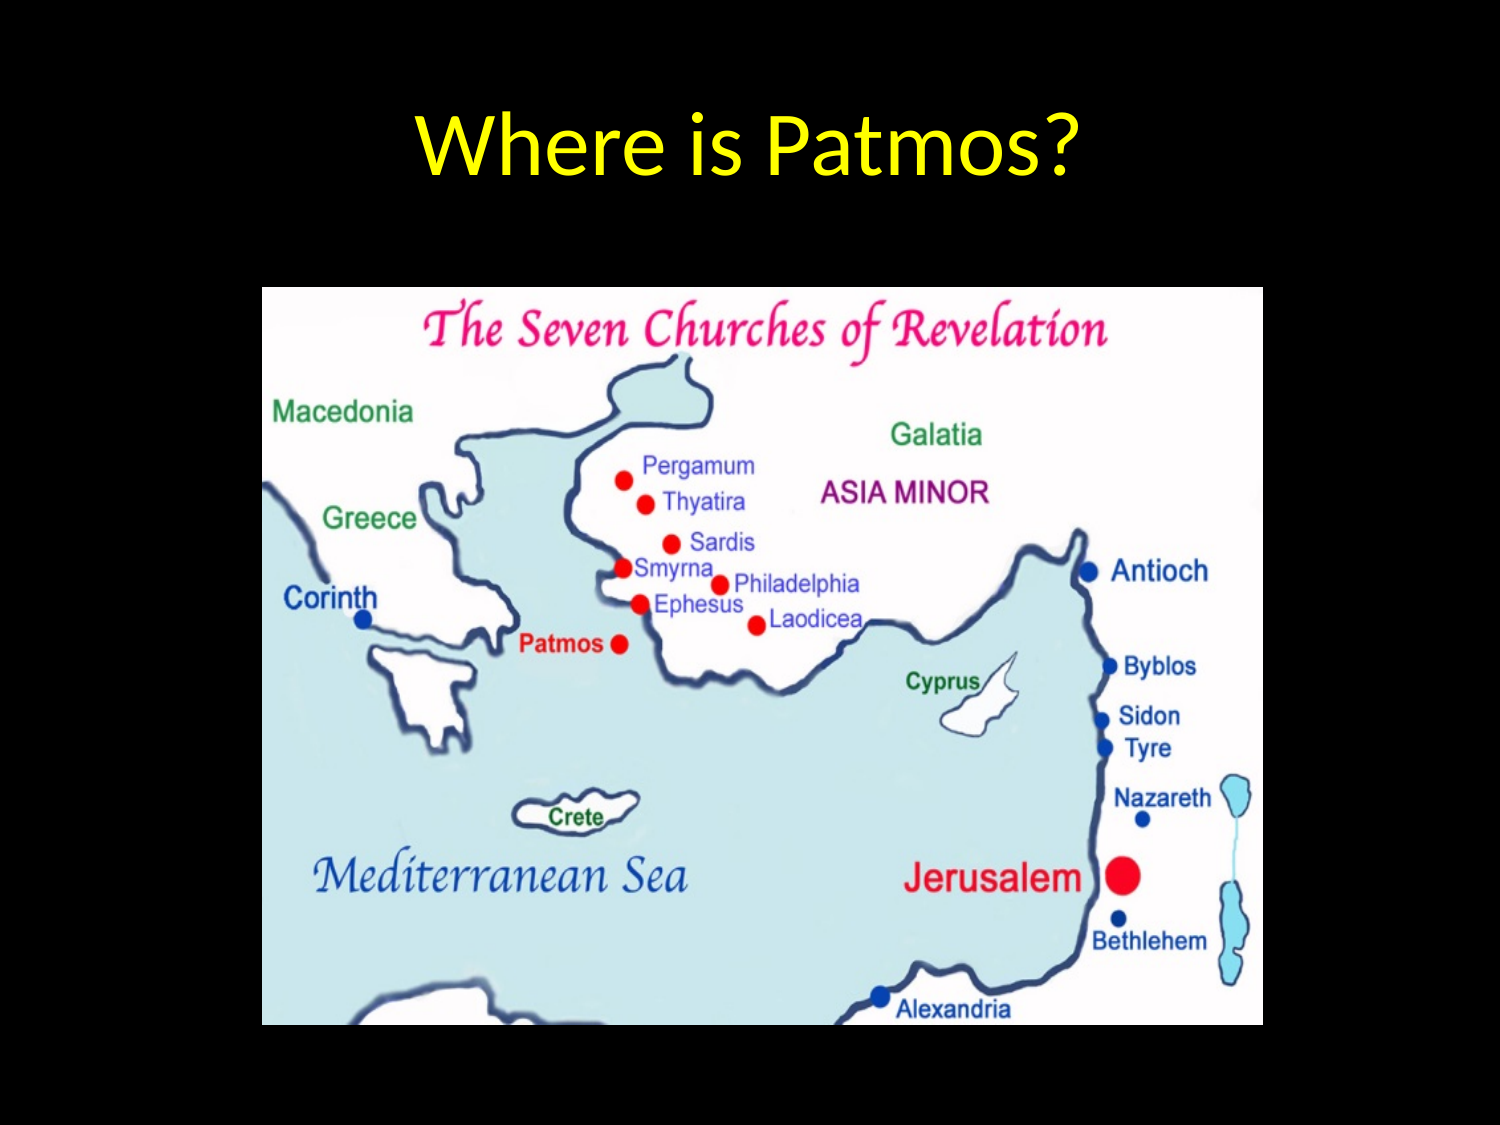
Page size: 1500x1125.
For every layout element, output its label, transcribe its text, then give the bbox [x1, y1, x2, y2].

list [262, 287, 1263, 1026]
title Where is Patmos? [75, 45, 1425, 233]
